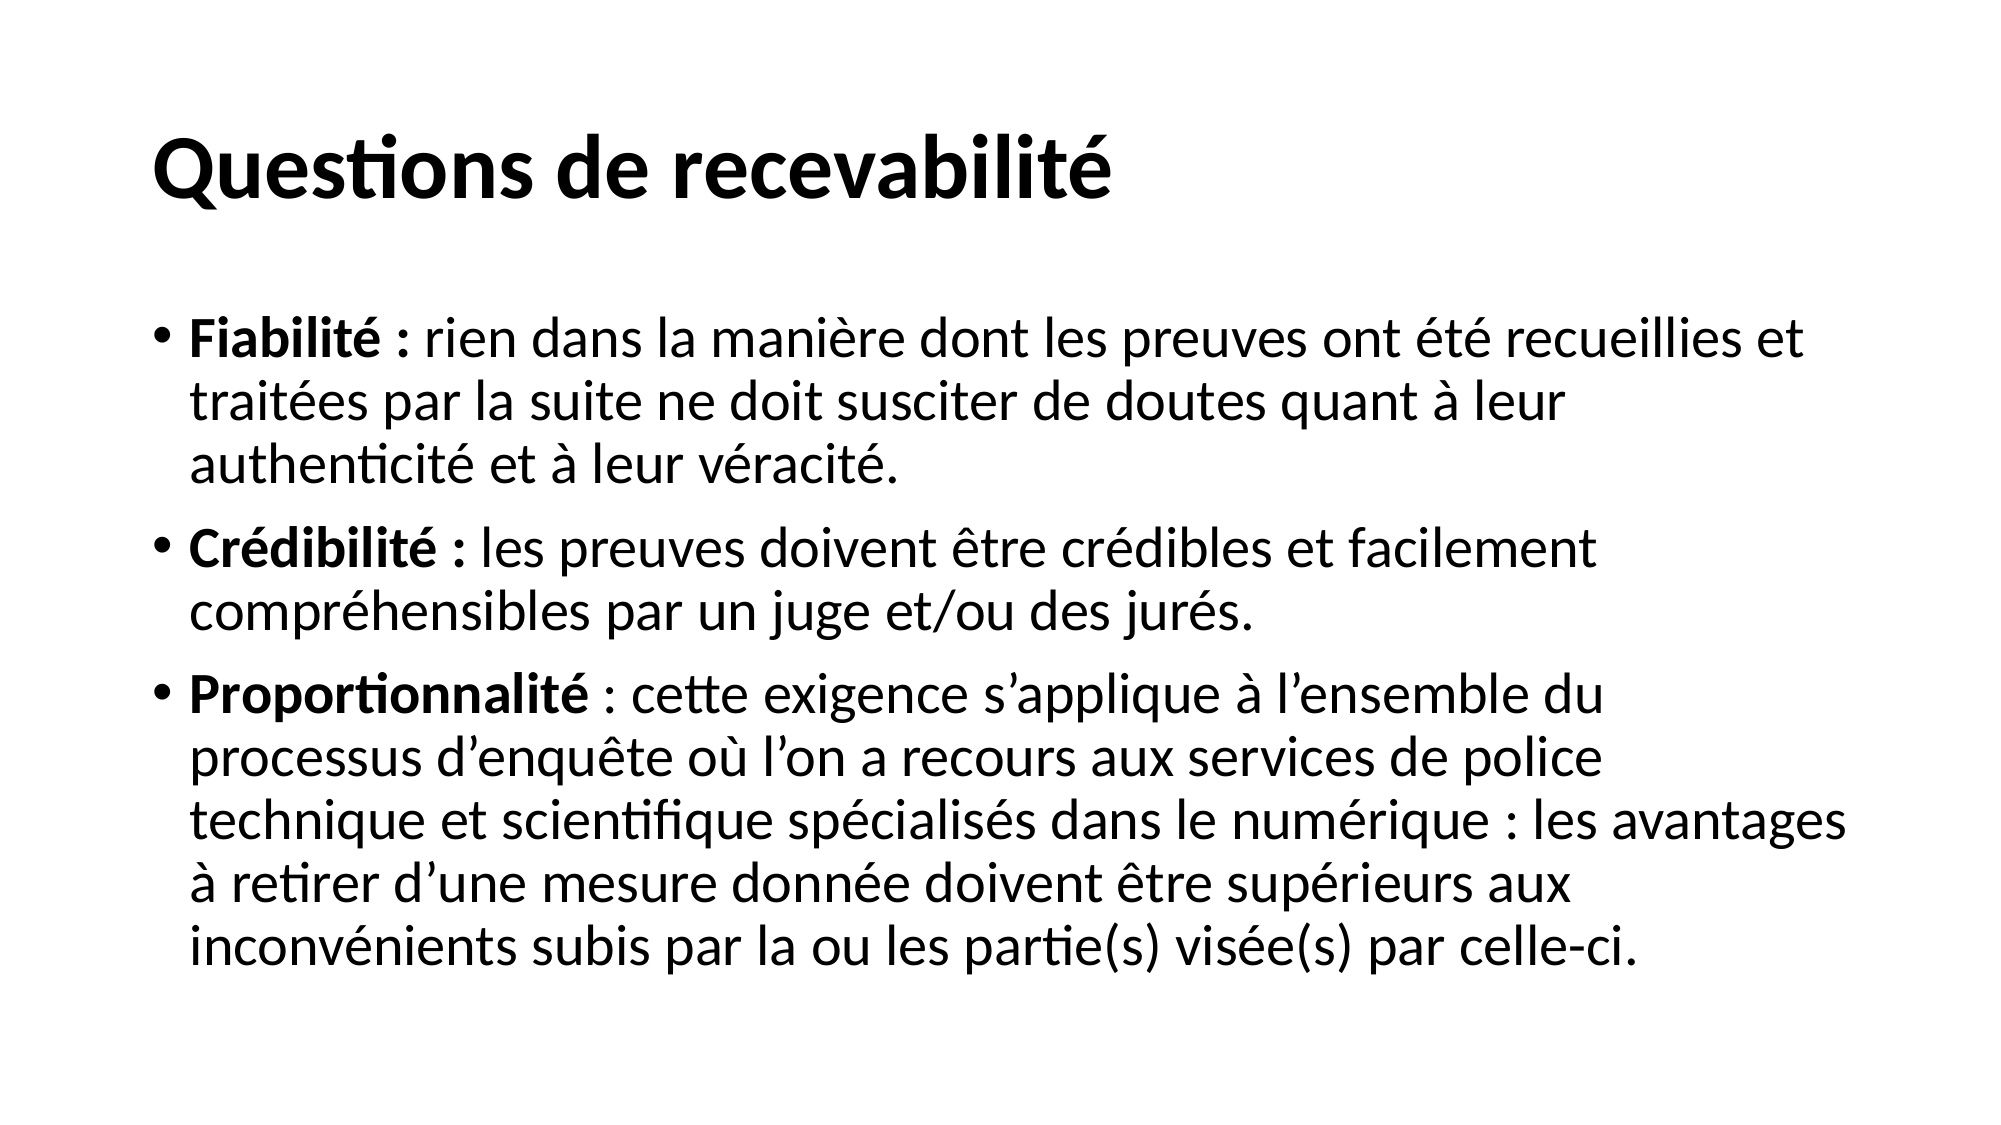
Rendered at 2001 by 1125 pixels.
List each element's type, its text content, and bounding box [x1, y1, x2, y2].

title Questions de recevabilité [137, 59, 1863, 278]
list Fiabilité : rien dans la manière dont les preuves ont été recueillies et traitées par la suite ne doit susciter de doutes quant à leur authenticité et à leur véracité. Crédibilité : les preuves doivent être crédibles et facilement compréhensibles par un juge et/ou des jurés. Proportionnalité : cette exigence s’applique à l’ensemble du processus d’enquête où l’on a recours aux services de police technique et scientifique spécialisés dans le numérique : les avantages à retirer d’une mesure donnée doivent être supérieurs aux inconvénients subis par la ou les partie(s) visée(s) par celle-ci. [137, 299, 1863, 1065]
